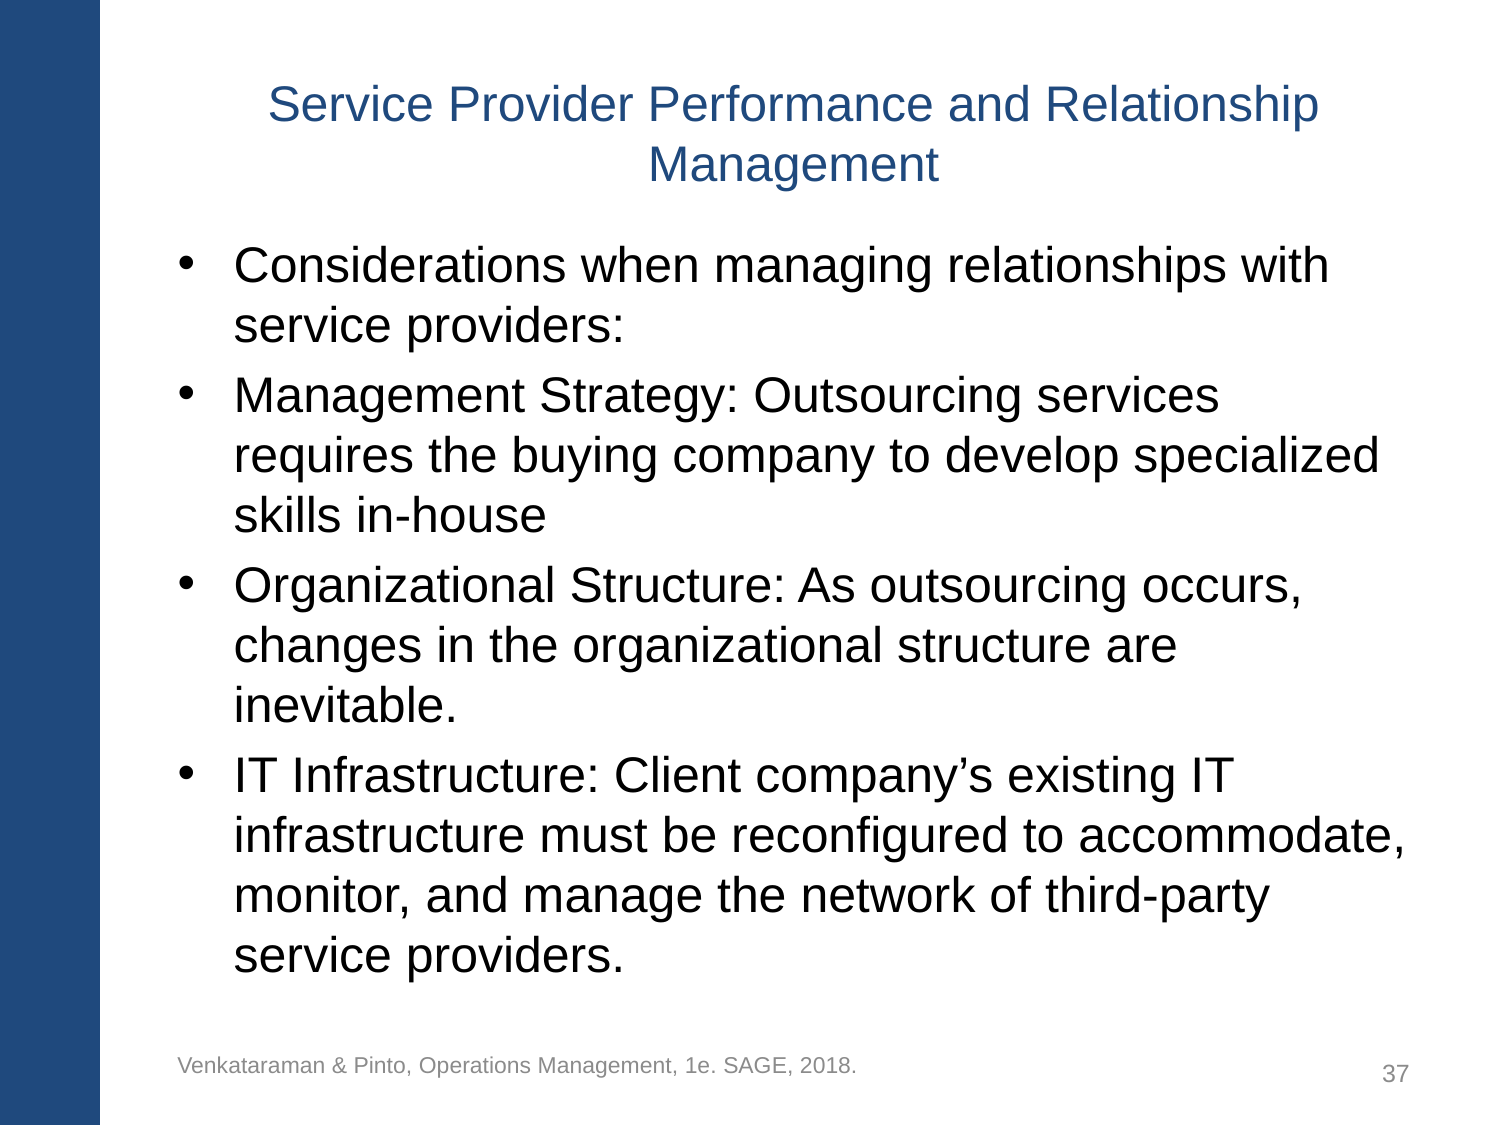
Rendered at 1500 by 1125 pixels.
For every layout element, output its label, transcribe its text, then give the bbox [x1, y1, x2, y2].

footer Venkataraman & Pinto, Operations Management, 1e. SAGE, 2018. [162, 1042, 1313, 1103]
title Service Provider Performance and Relationship Management [162, 37, 1425, 224]
list Considerations when managing relationships with service providers: Management Strategy: Outsourcing services requires the buying company to develop specialized skills in-house Organizational Structure: As outsourcing occurs, changes in the organizational structure are inevitable. IT Infrastructure: Client company’s existing IT infrastructure must be reconfigured to accommodate, monitor, and manage the network of third-party service providers. [162, 224, 1425, 1013]
slide_number 37 [1350, 1042, 1425, 1103]
